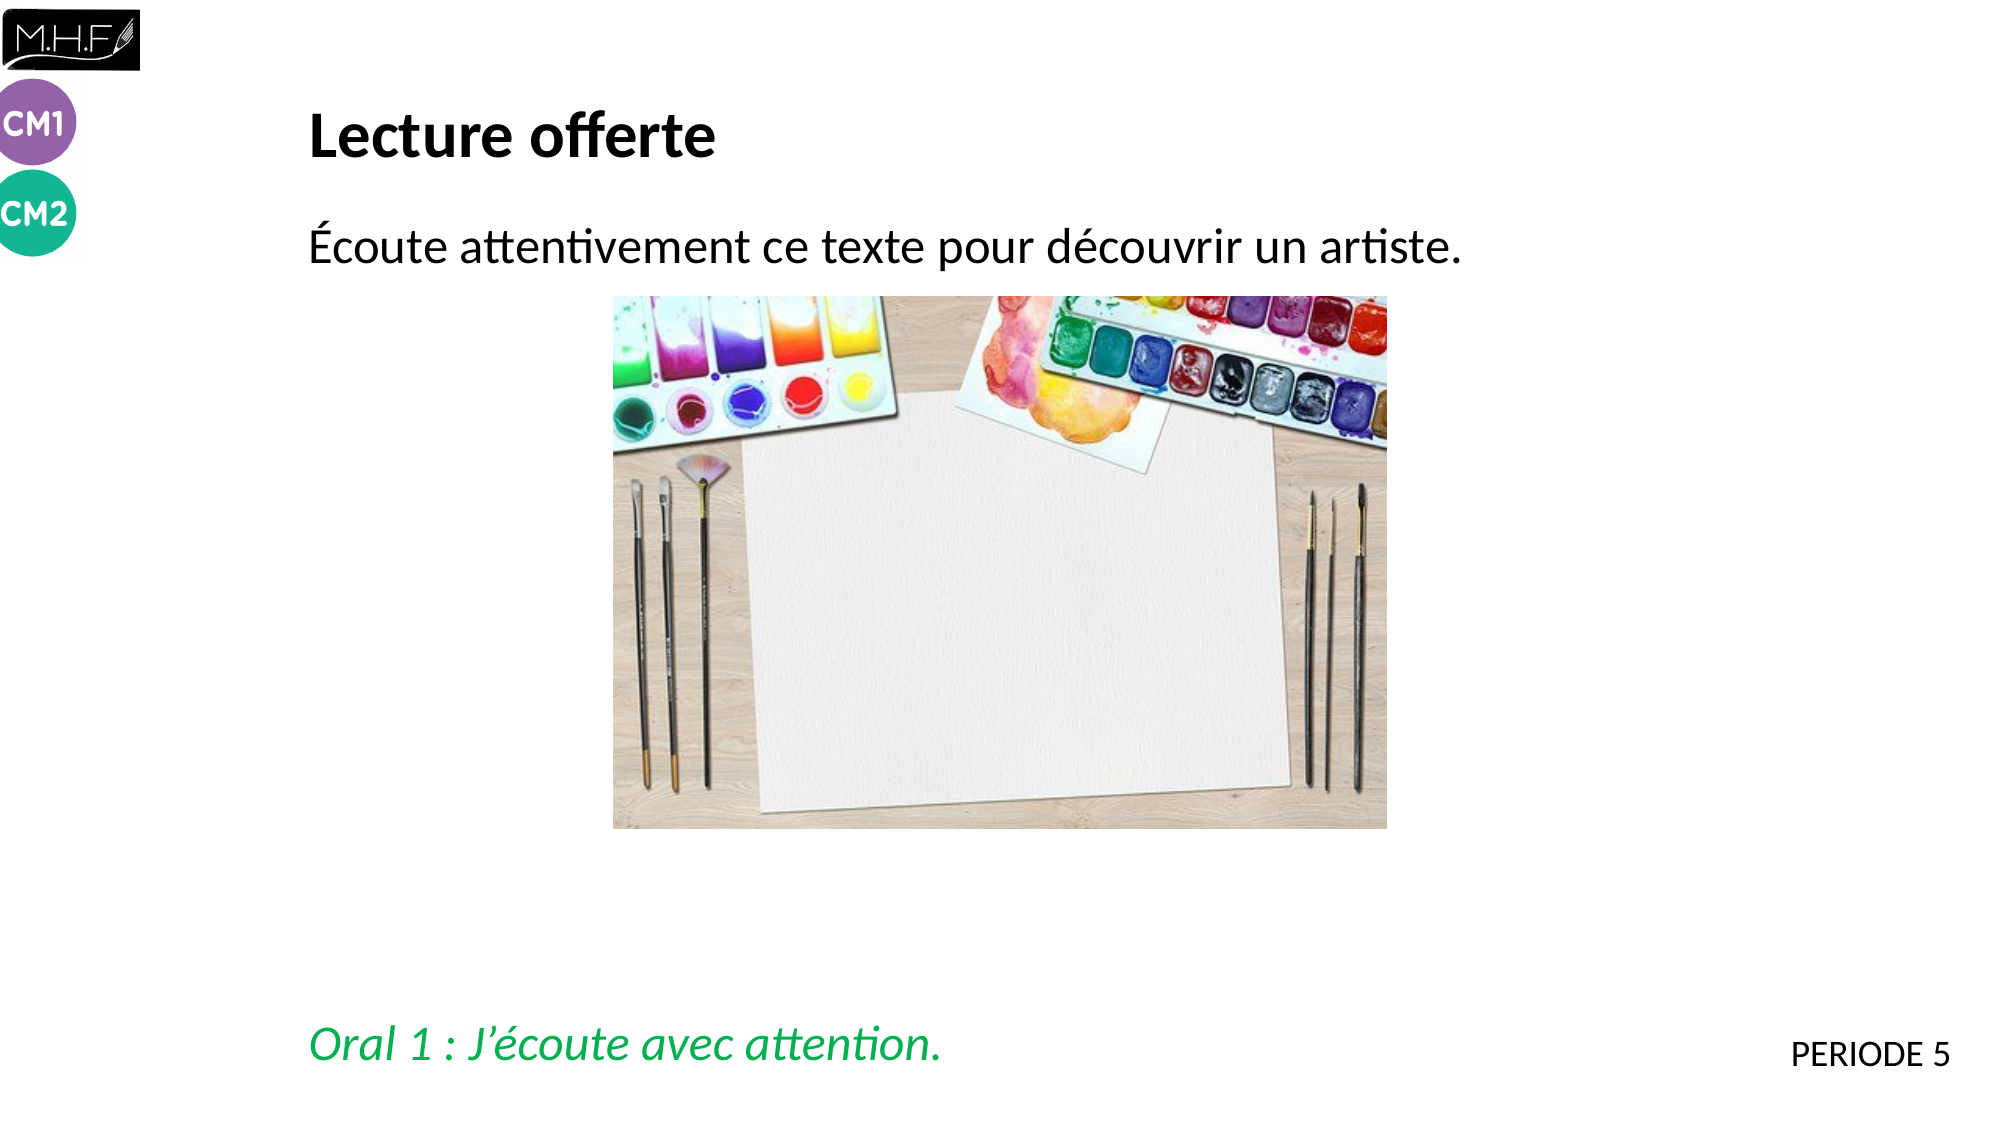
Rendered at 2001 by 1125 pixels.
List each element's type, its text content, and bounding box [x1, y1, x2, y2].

text_box PERIODE 5 [1362, 1021, 1967, 1082]
picture [613, 296, 1387, 829]
text_box Écoute attentivement ce texte pour découvrir un artiste. [293, 204, 1612, 313]
text_box Oral 1 : J’écoute avec attention. [293, 968, 1155, 1112]
text_box Lecture offerte [294, 70, 788, 179]
picture [0, 7, 140, 259]
